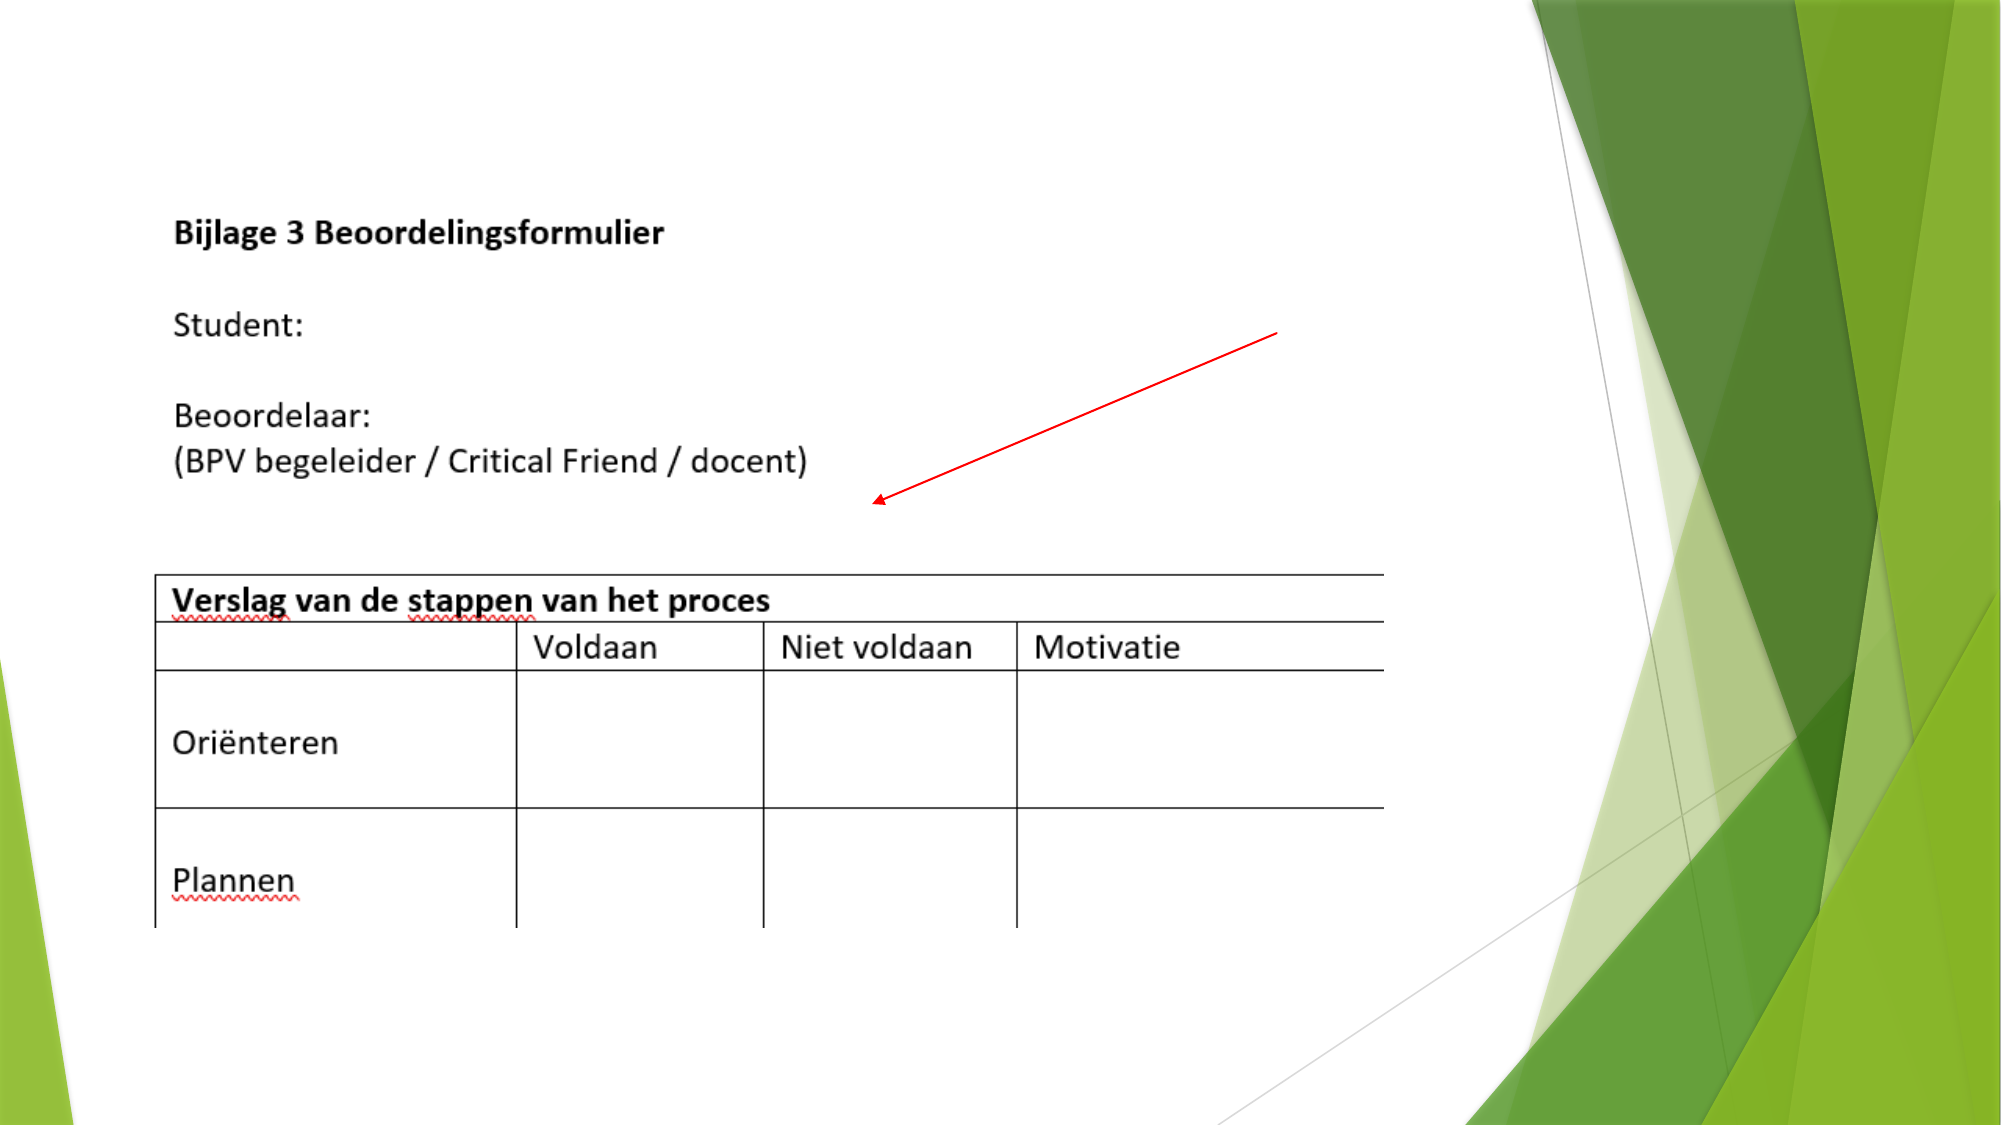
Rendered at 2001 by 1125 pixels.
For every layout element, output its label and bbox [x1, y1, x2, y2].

text_box [871, 332, 1278, 505]
picture [71, 151, 1384, 928]
